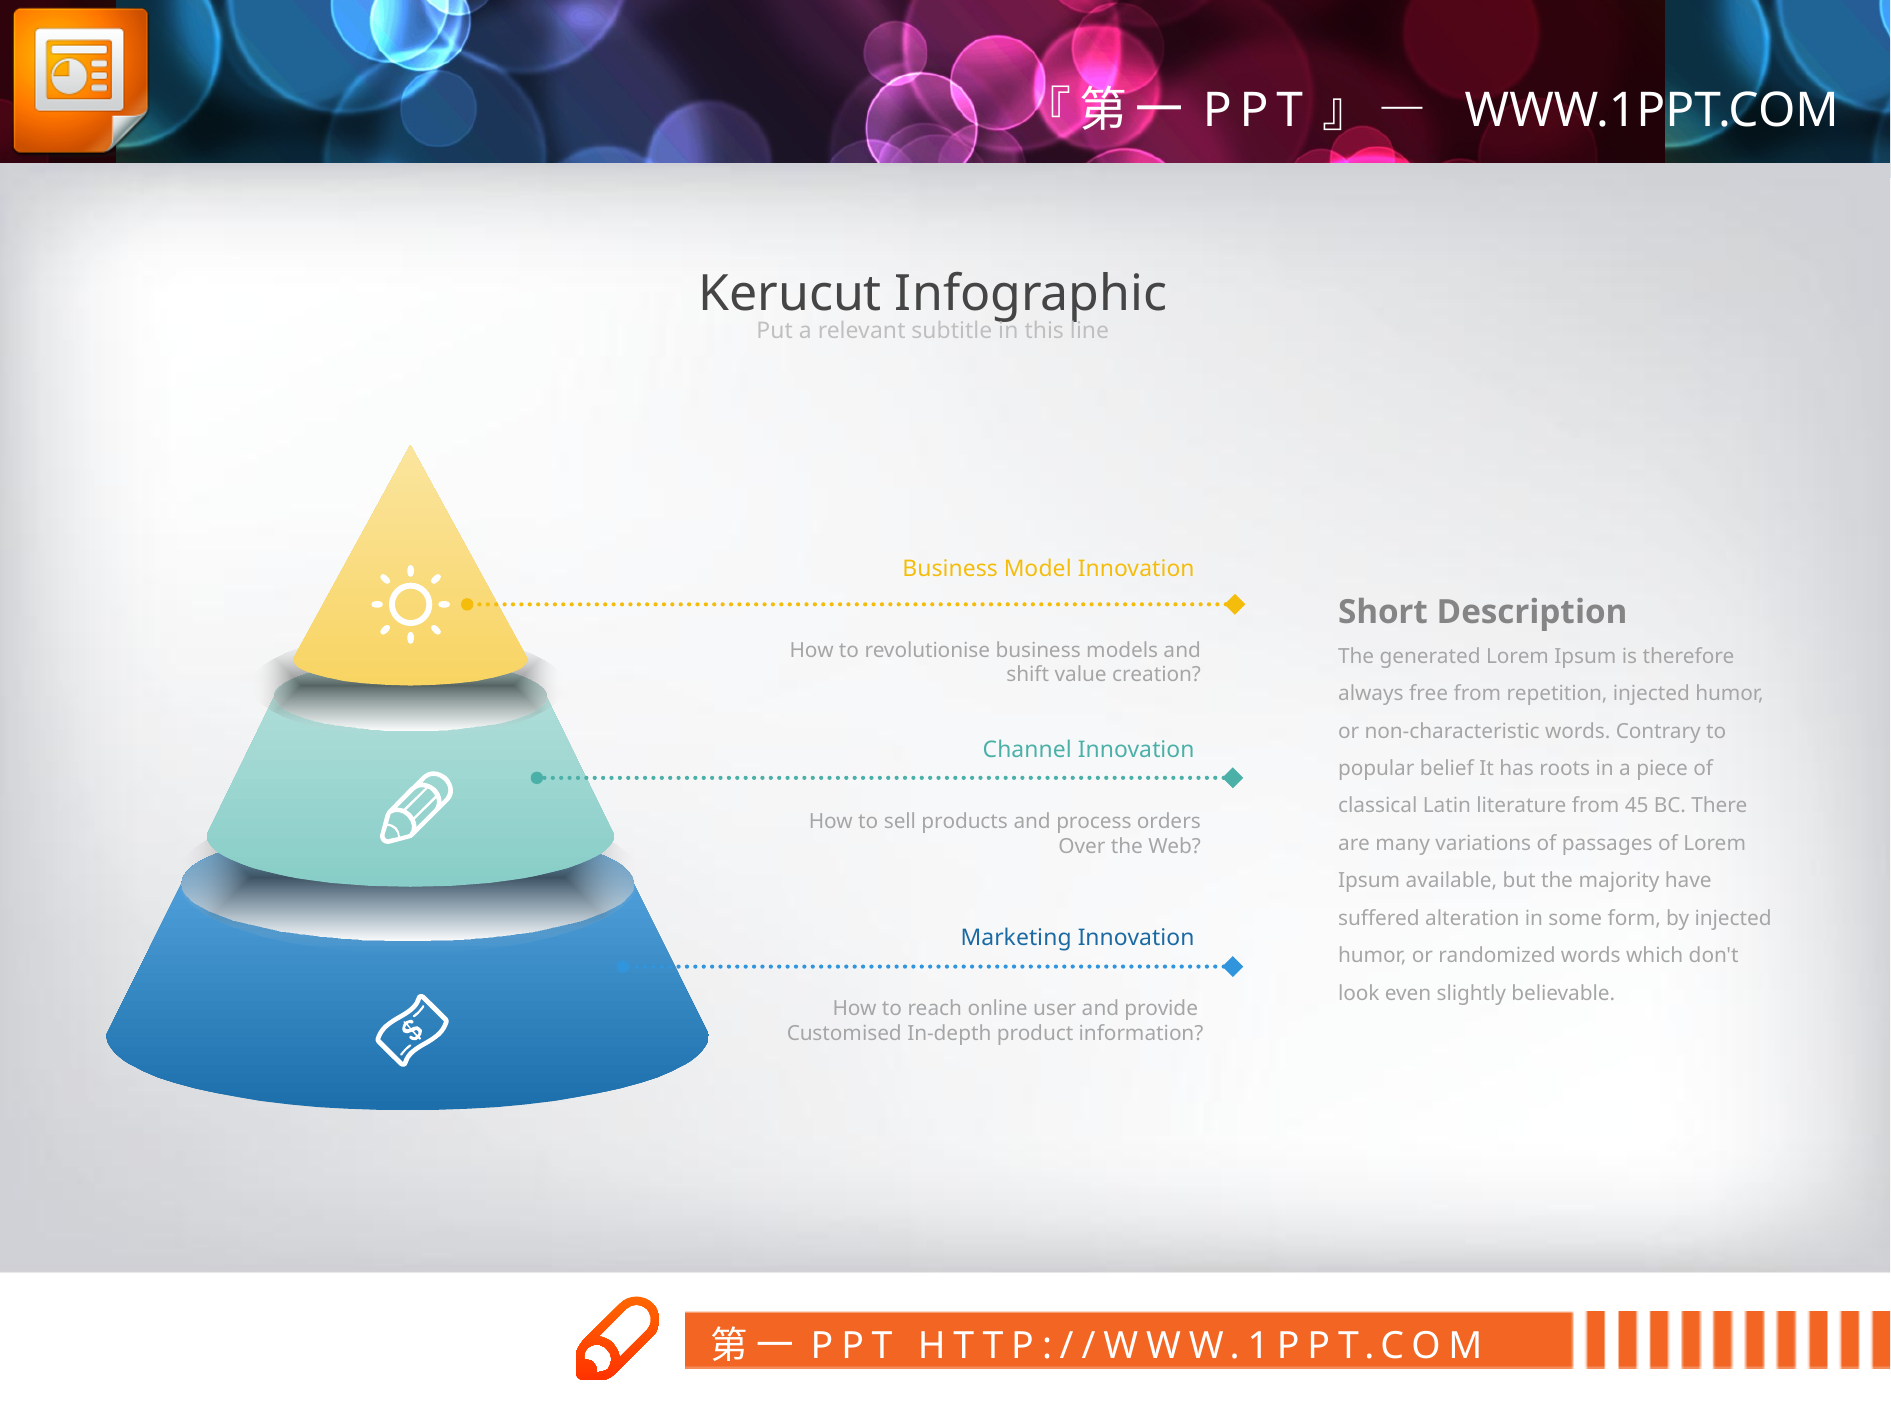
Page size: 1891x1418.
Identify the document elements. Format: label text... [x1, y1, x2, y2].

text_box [206, 633, 461, 888]
text_box [438, 601, 451, 608]
text_box Put a relevant subtitle in this line [594, 299, 1272, 360]
text_box Business Model Innovation [724, 551, 1210, 589]
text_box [374, 993, 450, 1067]
text_box [431, 574, 441, 584]
text_box [380, 624, 391, 632]
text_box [466, 604, 1236, 967]
text_box Short Description The generated Lorem Ipsum is therefore always free from repetition, injected humor, or non-characteristic words. Contrary to popular belief It has roots in a piece of classical Latin literature from 45 BC. There are many variations of passages of Lorem Ipsum available, but the majority have suffered alteration in some form, by injected humor, or randomized words which don't look even slightly believable. [1323, 562, 1806, 1011]
text_box [407, 564, 414, 577]
picture [0, 0, 1891, 1275]
text_box Kerucut Infographic [594, 223, 1272, 299]
text_box How to reach online user and provide Customised In-depth product information? [772, 987, 1219, 1052]
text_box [106, 801, 710, 1111]
text_box [380, 574, 391, 584]
text_box [388, 582, 433, 626]
text_box [307, 444, 497, 632]
text_box [431, 624, 441, 632]
picture [685, 1311, 1891, 1369]
text_box [371, 601, 383, 608]
